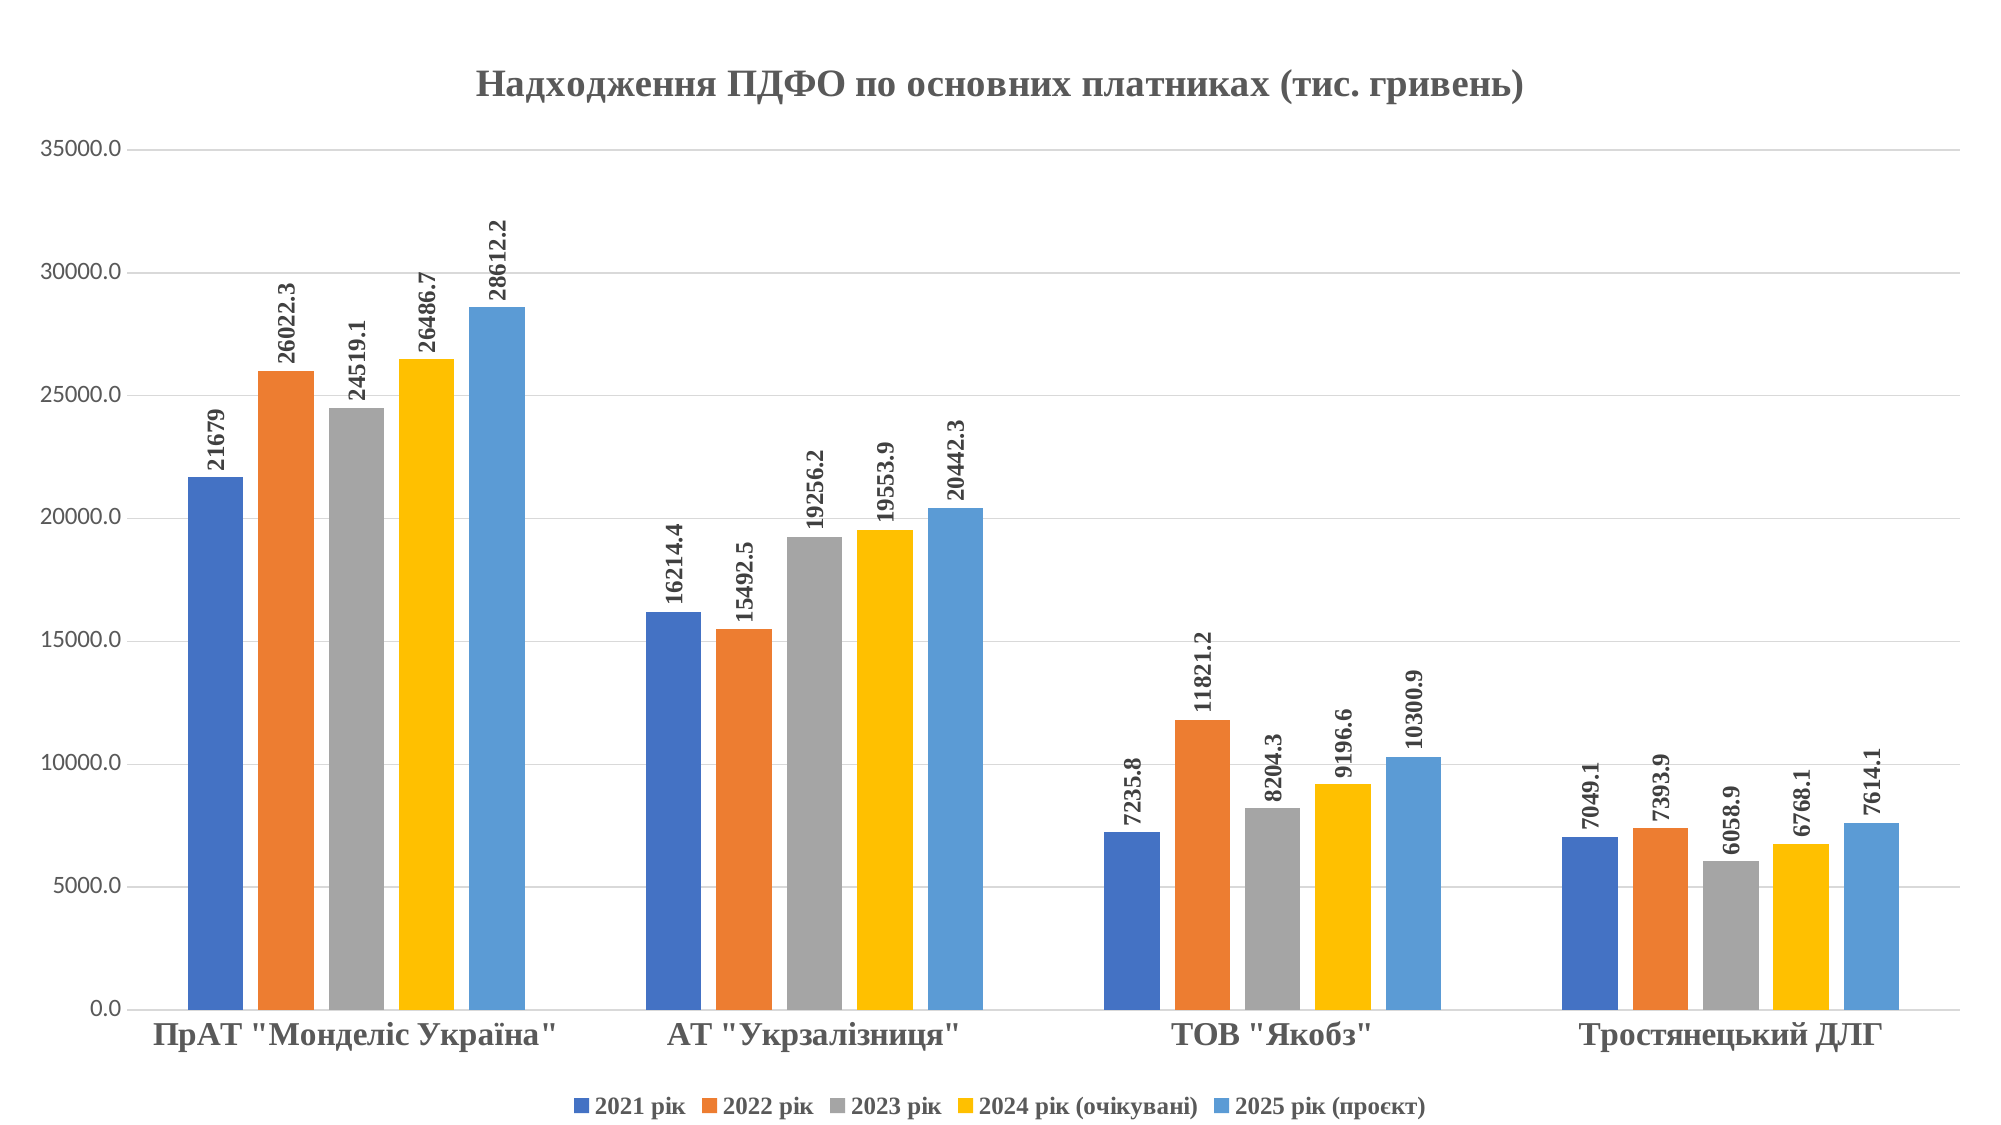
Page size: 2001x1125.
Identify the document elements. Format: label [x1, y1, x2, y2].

chart [0, 19, 2000, 1125]
